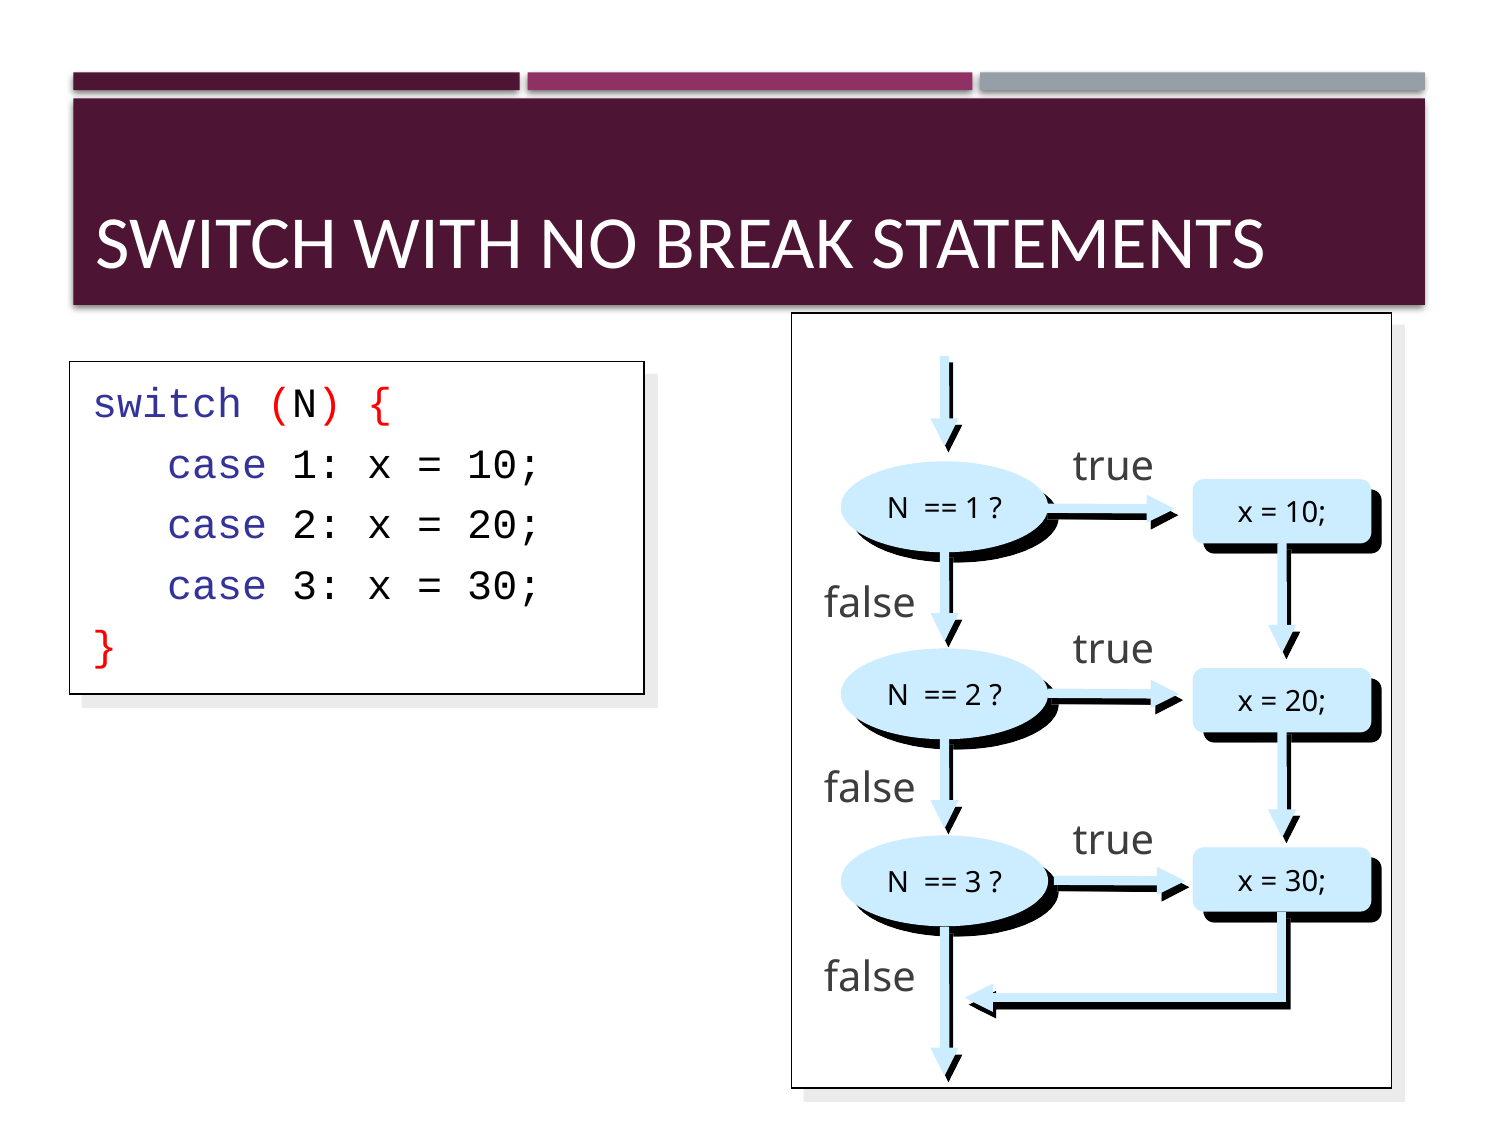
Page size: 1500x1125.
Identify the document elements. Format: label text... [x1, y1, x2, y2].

title Switch With No break Statements [80, 112, 1392, 291]
text_box [791, 312, 1392, 1088]
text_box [811, 355, 1371, 1077]
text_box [68, 360, 645, 699]
